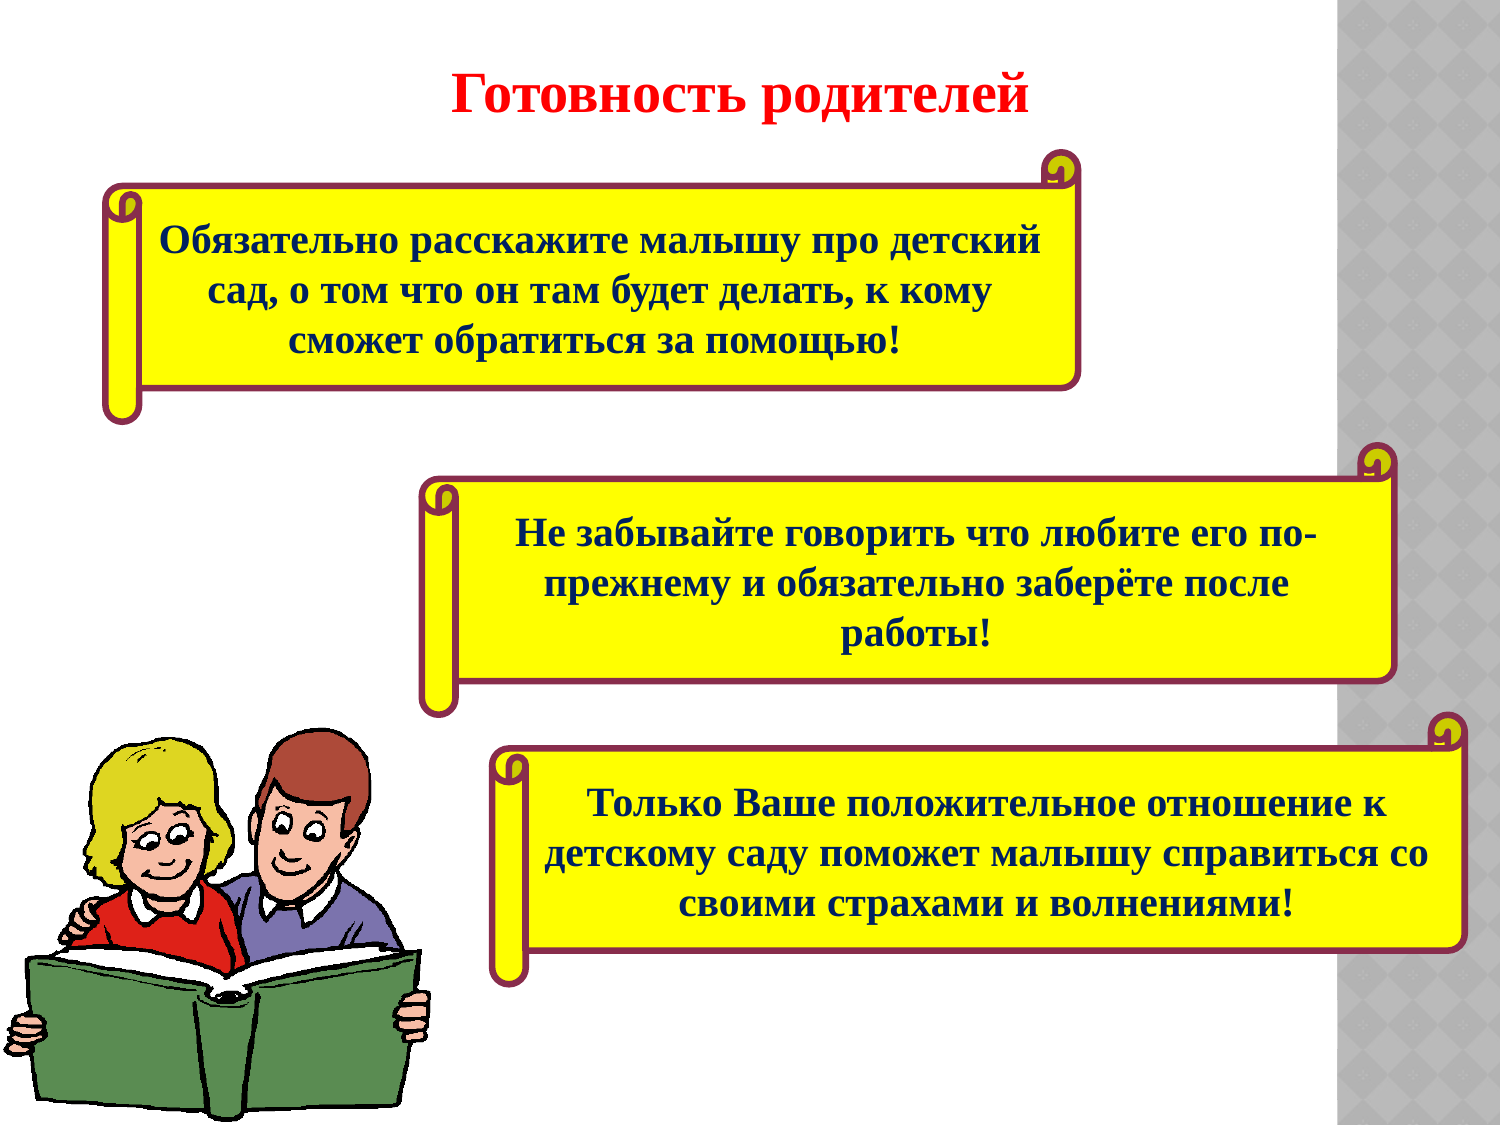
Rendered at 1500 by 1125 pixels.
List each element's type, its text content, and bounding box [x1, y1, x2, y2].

text_box Обязательно расскажите малышу про детский сад, о том что он там будет делать, к кому сможет обратиться за помощью! [102, 149, 1082, 426]
text_box Готовность родителей [437, 46, 1046, 132]
text_box Не забывайте говорить что любите его по-прежнему и обязательно заберёте после работы! [418, 442, 1398, 718]
text_box Только Ваше положительное отношение к детскому саду поможет малышу справиться со своими страхами и волнениями! [488, 711, 1469, 988]
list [0, 724, 434, 1125]
